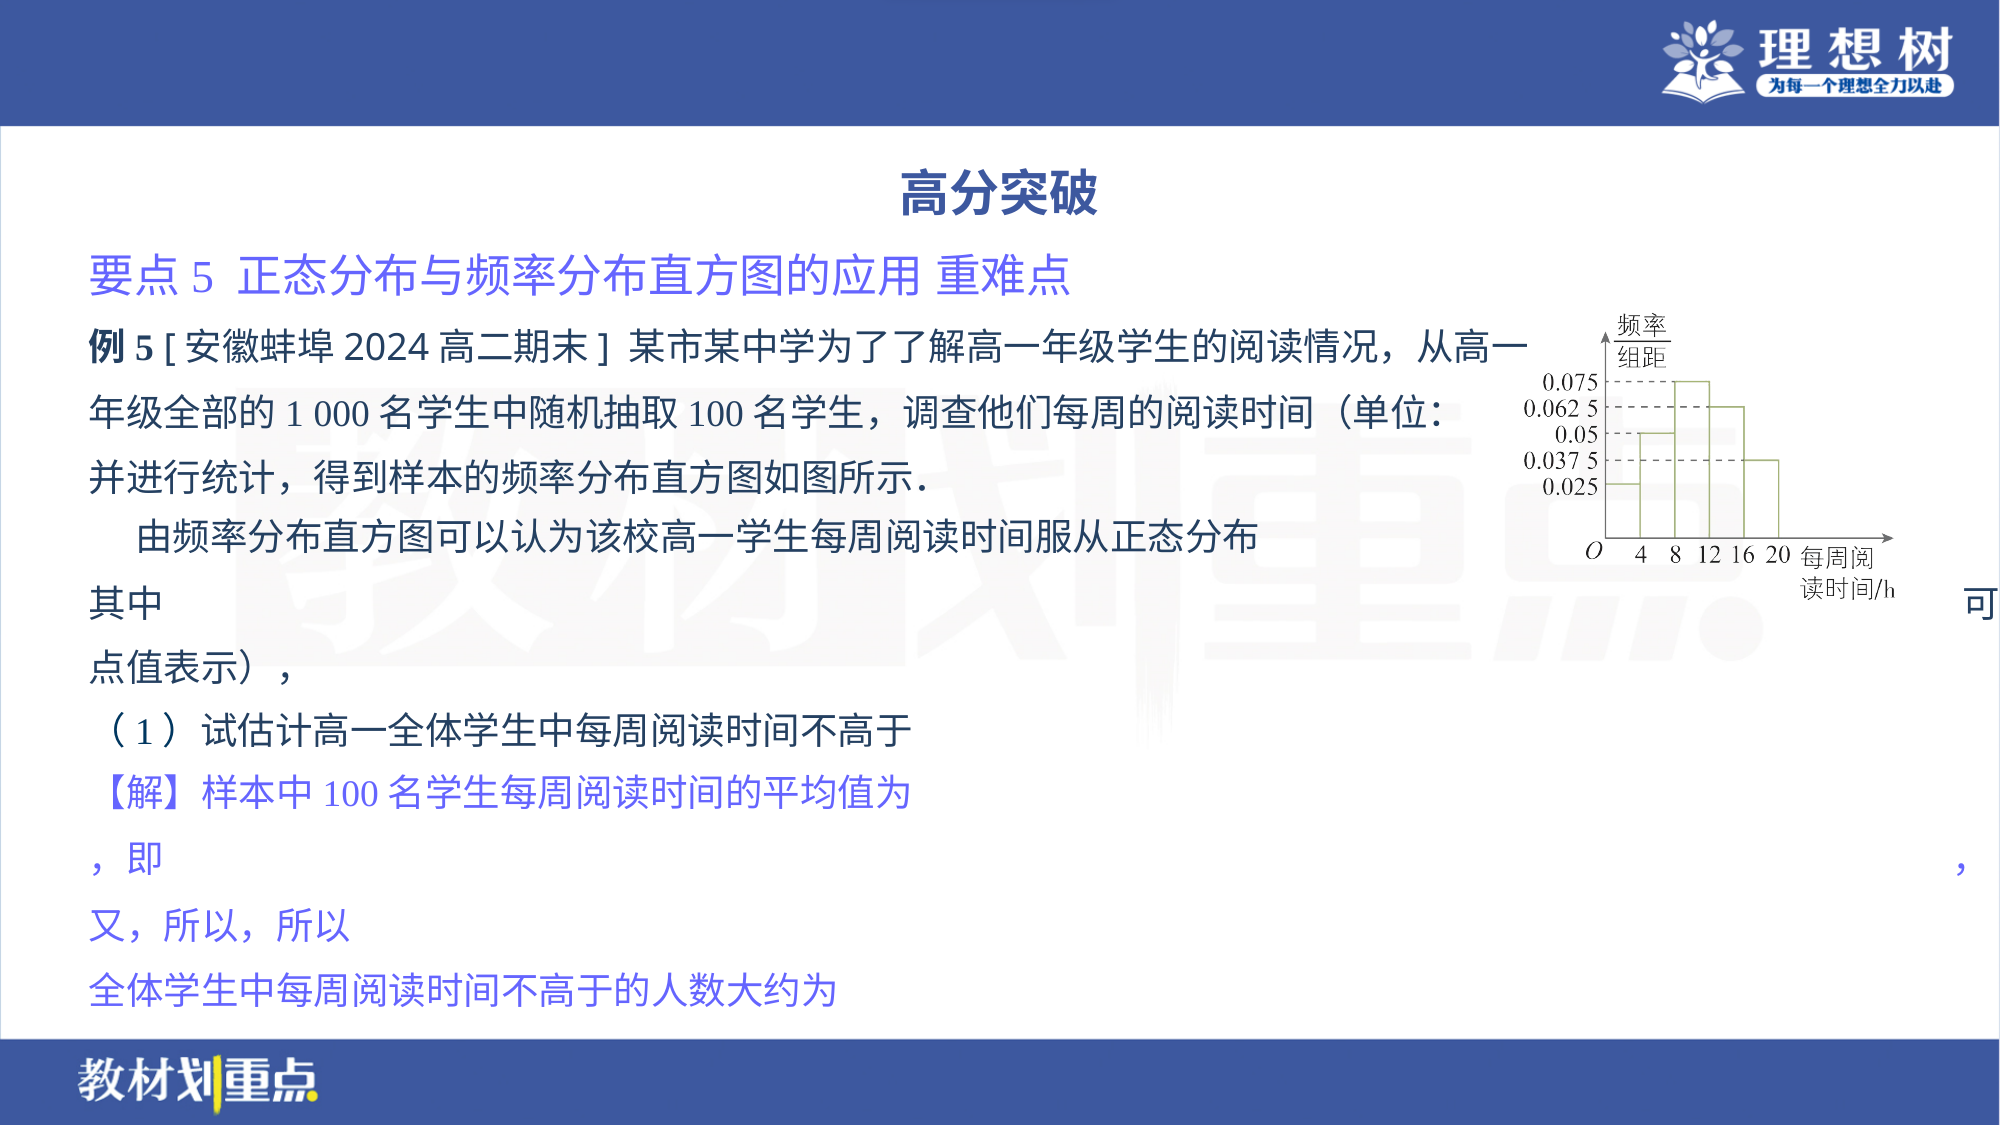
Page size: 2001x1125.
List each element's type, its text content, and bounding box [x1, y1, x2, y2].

picture [0, 0, 2000, 1125]
text_box 要点5 正态分布与频率分布直方图的应用 重难点 [88, 222, 1911, 294]
text_box 高分突破 [88, 135, 1911, 214]
